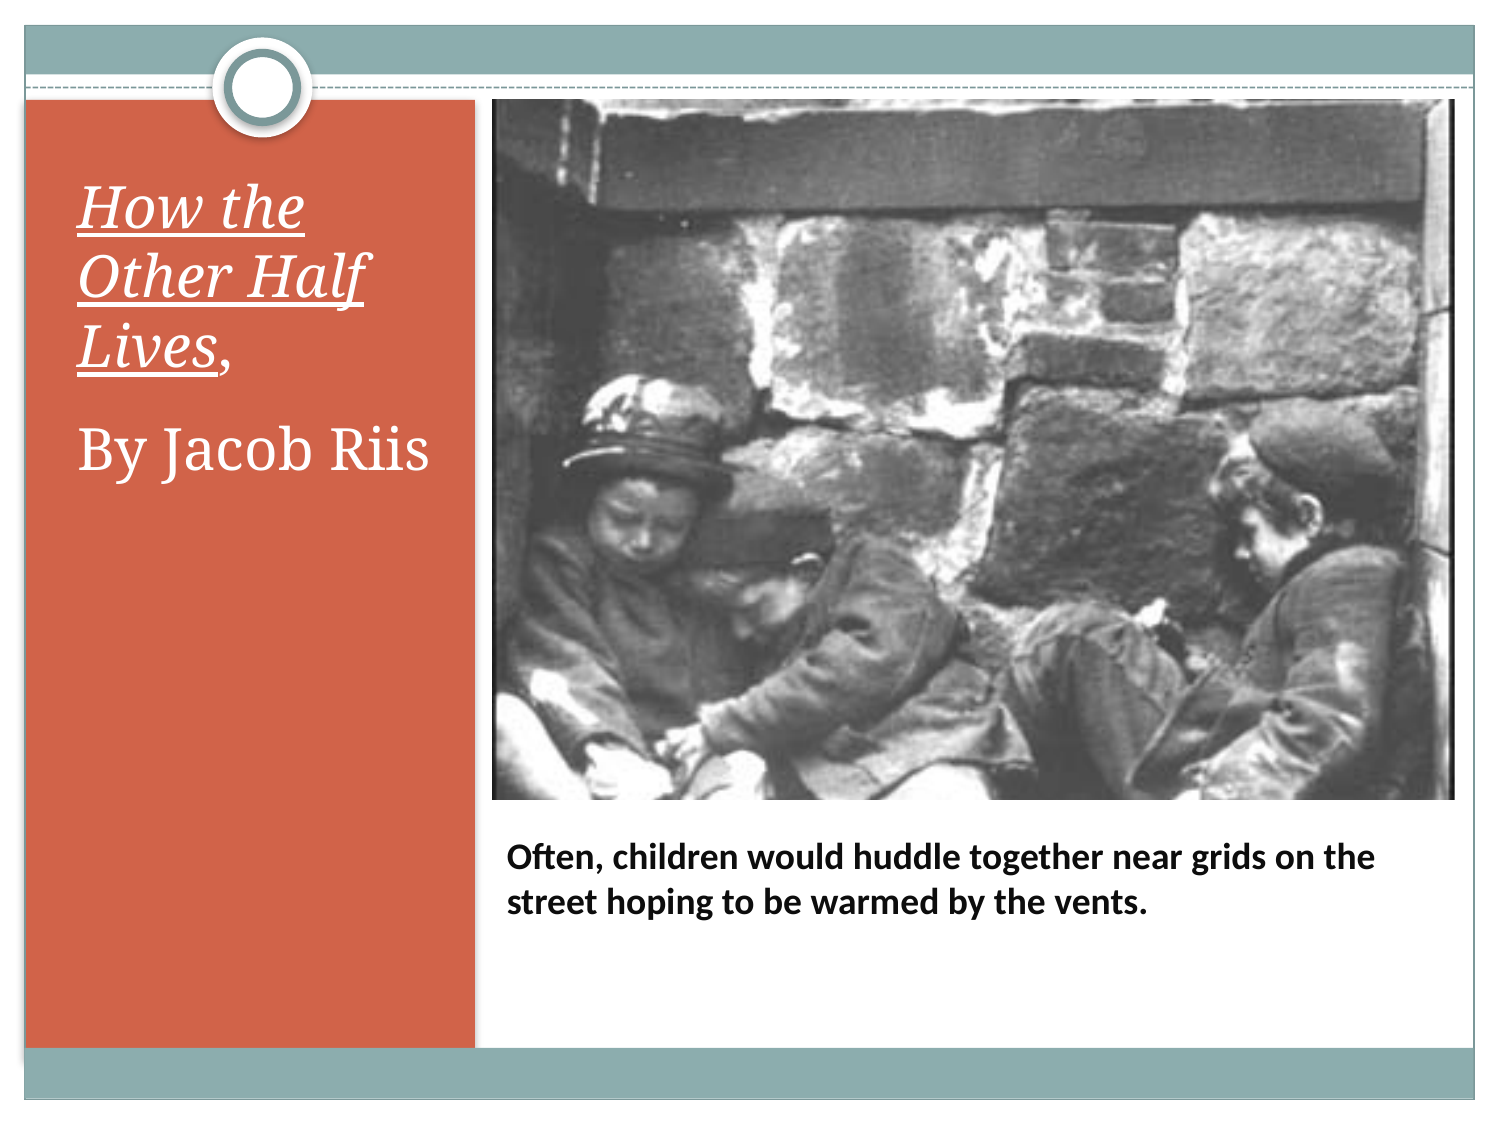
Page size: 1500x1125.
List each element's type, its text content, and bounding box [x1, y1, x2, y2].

picture [491, 99, 1455, 801]
list How the Other Half Lives, By Jacob Riis [62, 162, 463, 1025]
title Often, children would huddle together near grids on the street hoping to be warmed by the vents. [492, 825, 1455, 1025]
